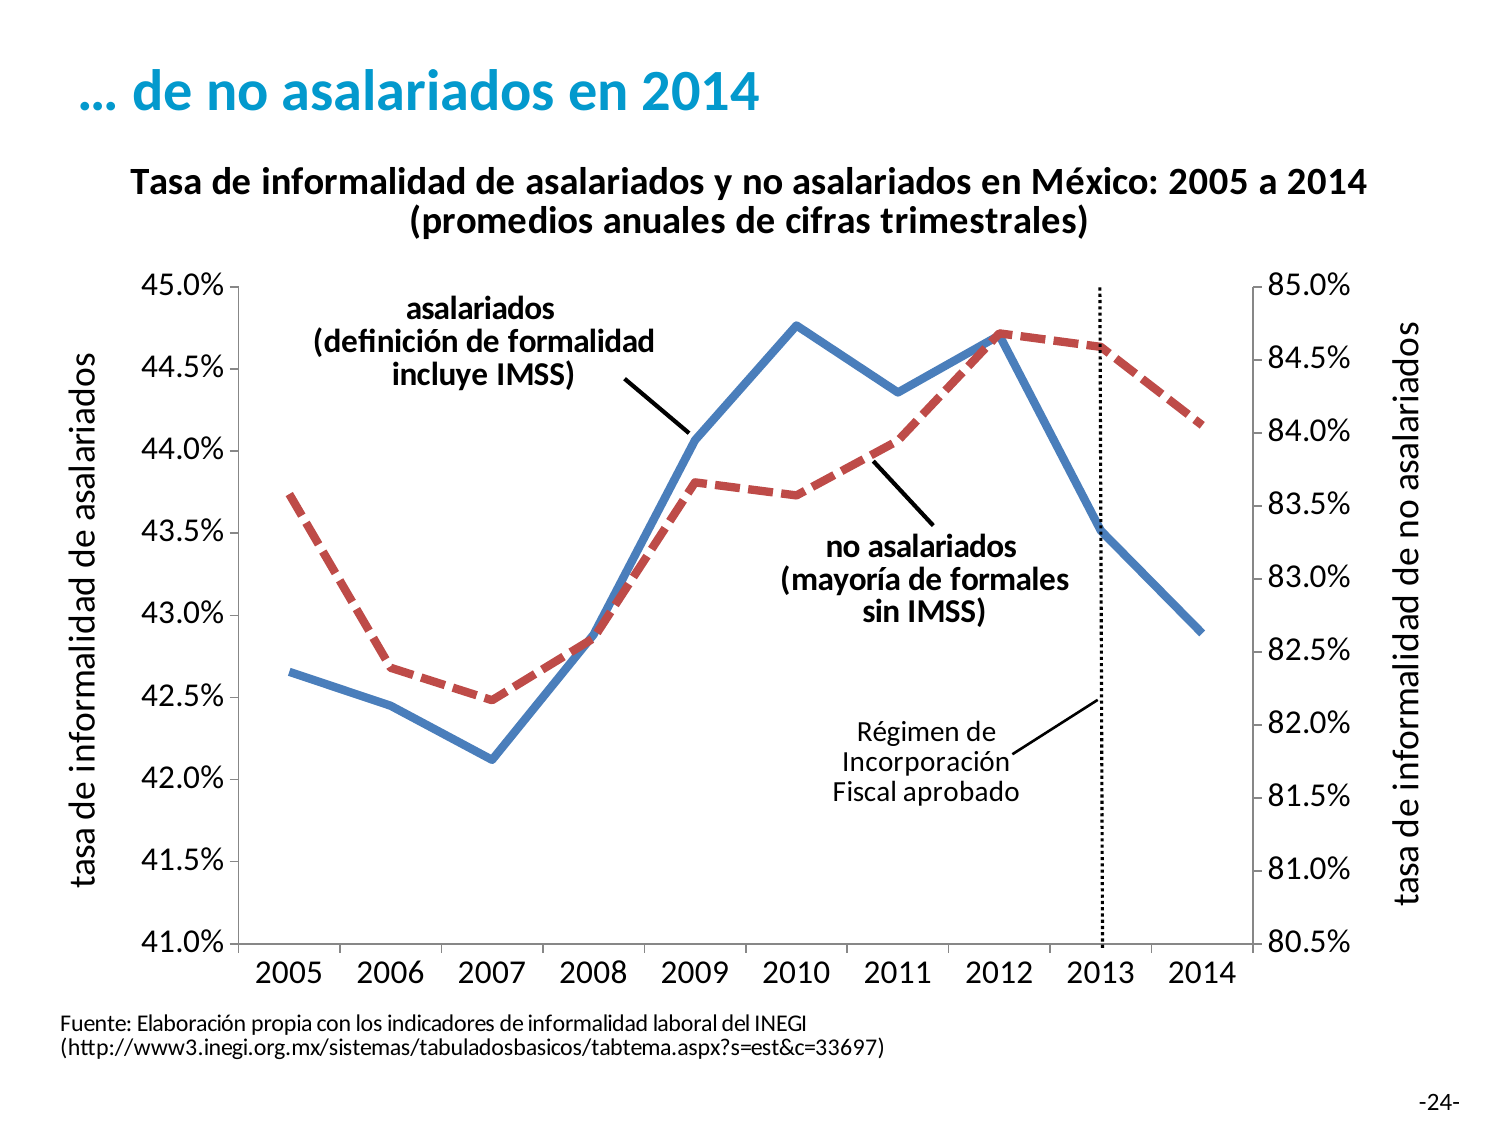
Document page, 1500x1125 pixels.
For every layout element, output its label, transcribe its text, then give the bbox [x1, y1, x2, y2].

chart [38, 149, 1462, 1080]
slide_number -24- [1125, 1077, 1475, 1125]
title … de no asalariados en 2014 [62, 37, 1419, 138]
